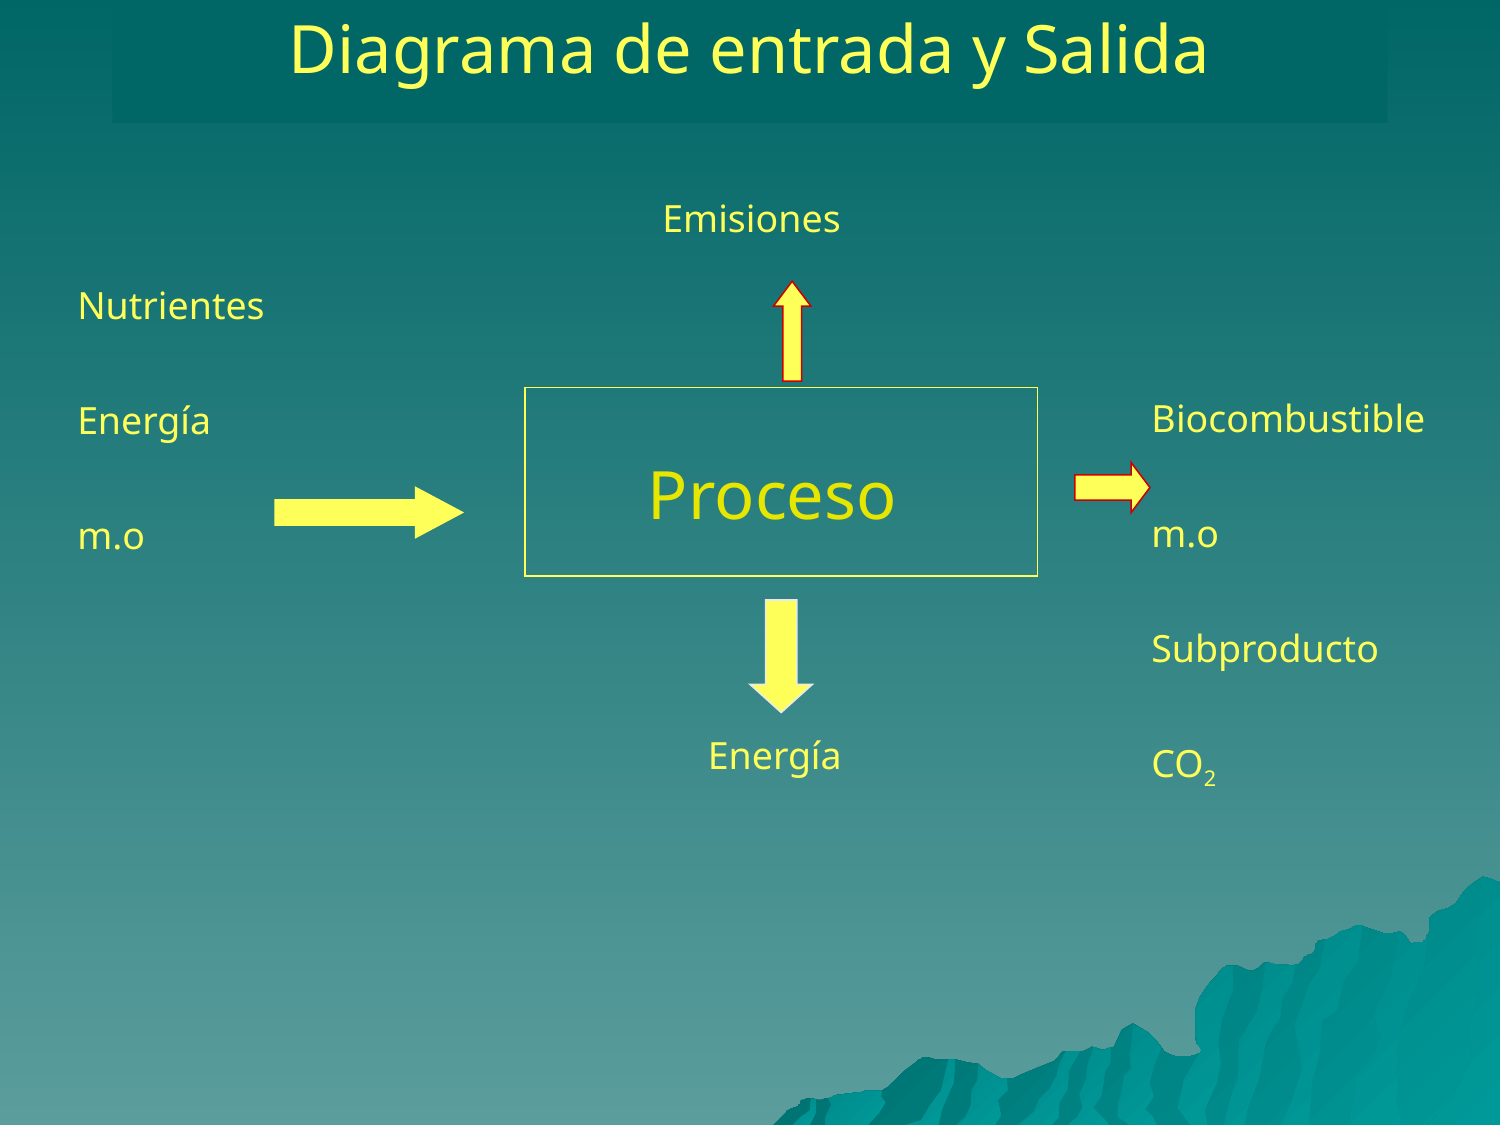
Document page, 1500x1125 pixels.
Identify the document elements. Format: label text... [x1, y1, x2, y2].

text_box [773, 281, 811, 382]
text_box Diagrama de entrada y Salida [112, 0, 1388, 123]
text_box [274, 387, 1151, 713]
text_box Emisiones [562, 187, 1063, 248]
text_box Biocombustible m.o Subproducto CO2 [1136, 387, 1500, 799]
text_box Energía [525, 724, 1025, 785]
text_box Nutrientes Energía m.o [62, 274, 313, 623]
